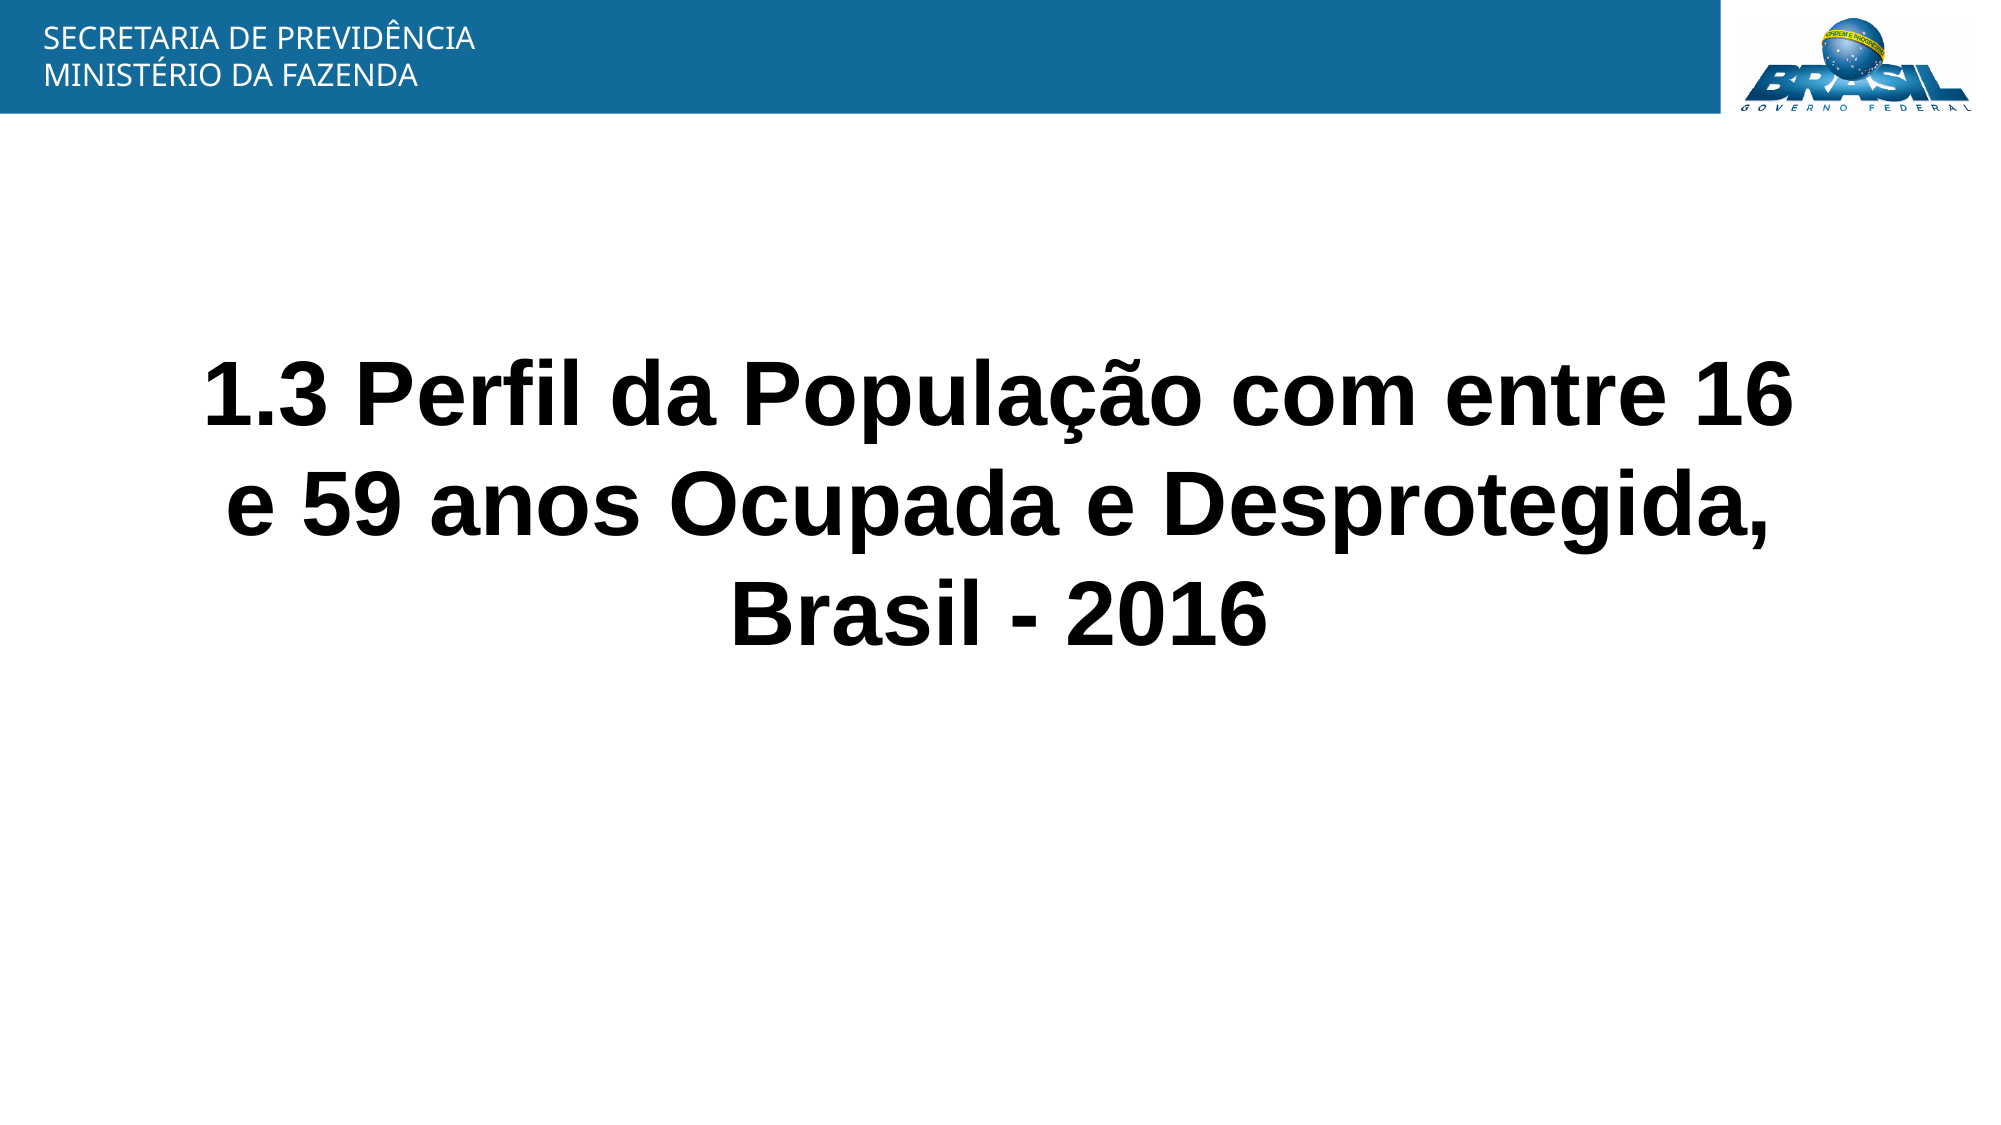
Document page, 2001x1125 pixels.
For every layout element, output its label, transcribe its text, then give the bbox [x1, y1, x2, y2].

picture [1741, 18, 1972, 111]
text_box 1.3 Perfil da População com entre 16 e 59 anos Ocupada e Desprotegida, Brasil - 2016 [173, 326, 1827, 859]
